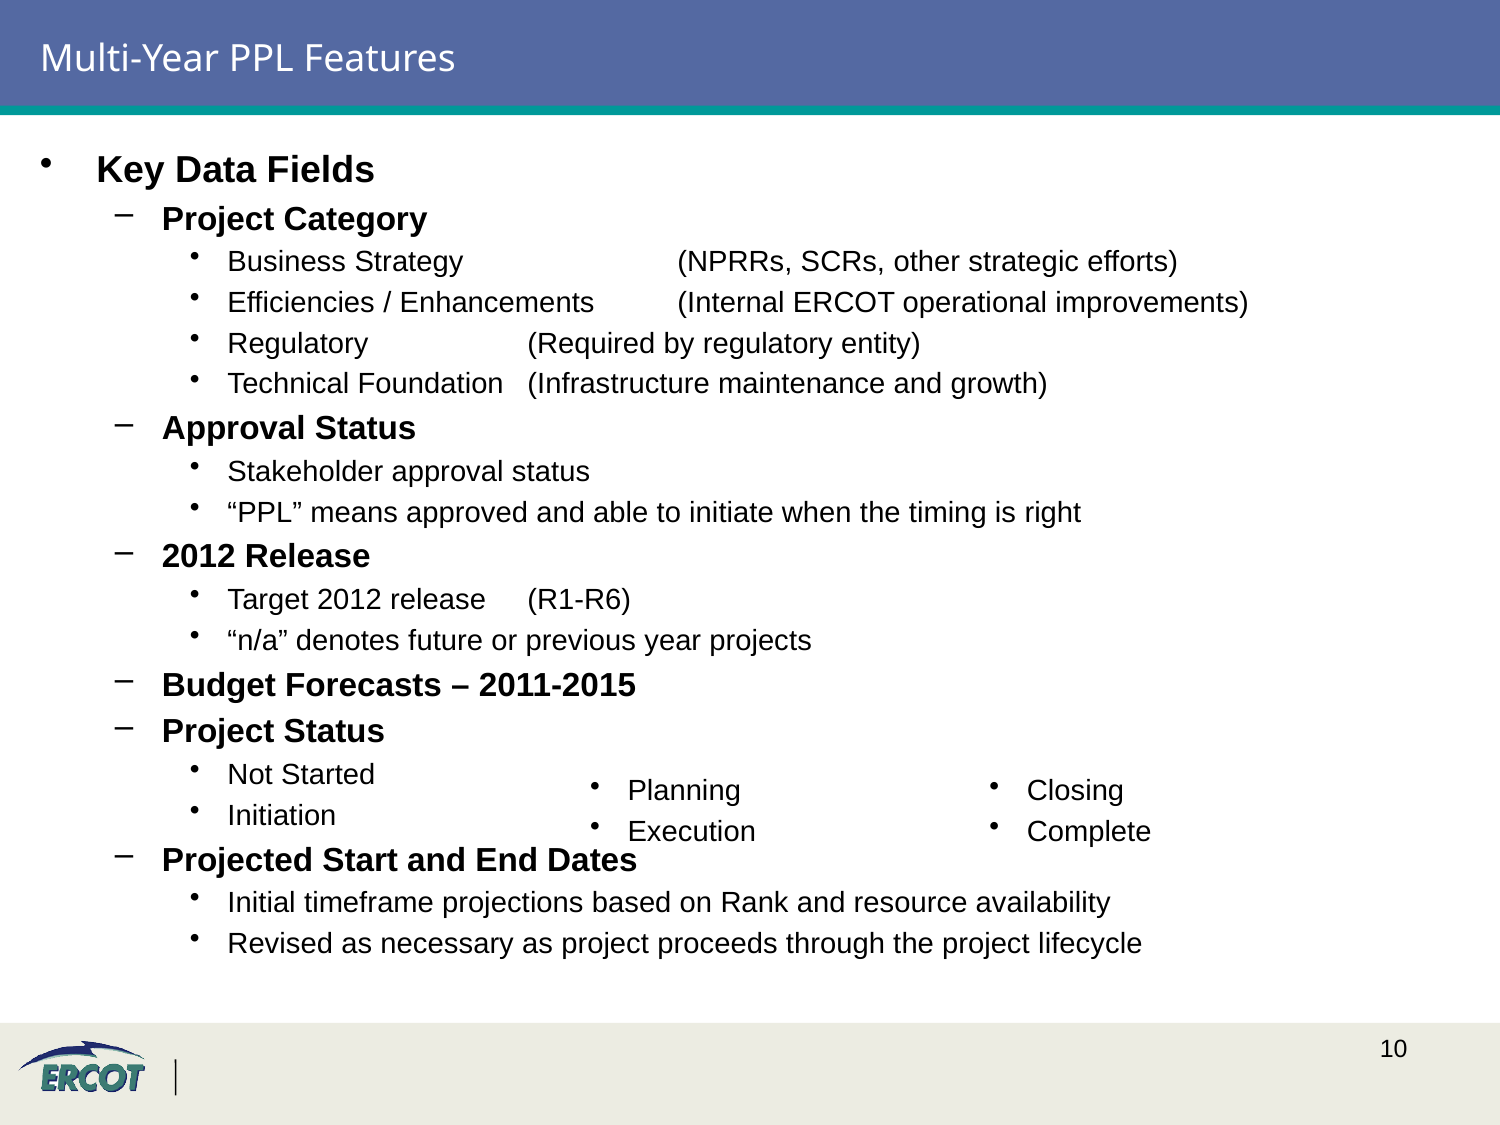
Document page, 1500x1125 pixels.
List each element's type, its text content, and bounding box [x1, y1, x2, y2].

title Multi-Year PPL Features [24, 0, 1313, 113]
text_box Planning Execution [424, 764, 800, 861]
picture [10, 1031, 151, 1111]
list Key Data Fields Project Category Business Strategy (NPRRs, SCRs, other strategic efforts) Efficiencies / Enhancements (Internal ERCOT operational improvements) Regulatory (Required by regulatory entity) Technical Foundation (Infrastructure maintenance and growth) Approval Status Stakeholder approval status “PPL” means approved and able to initiate when the timing is right 2012 Release Target 2012 release (R1-R6) “n/a” denotes future or previous year projects Budget Forecasts – 2011-2015 Project Status Not Started Initiation Projected Start and End Dates Initial timeframe projections based on Rank and resource availability Revised as necessary as project proceeds through the project lifecycle [24, 137, 1476, 1013]
text_box Closing Complete [824, 764, 1200, 861]
